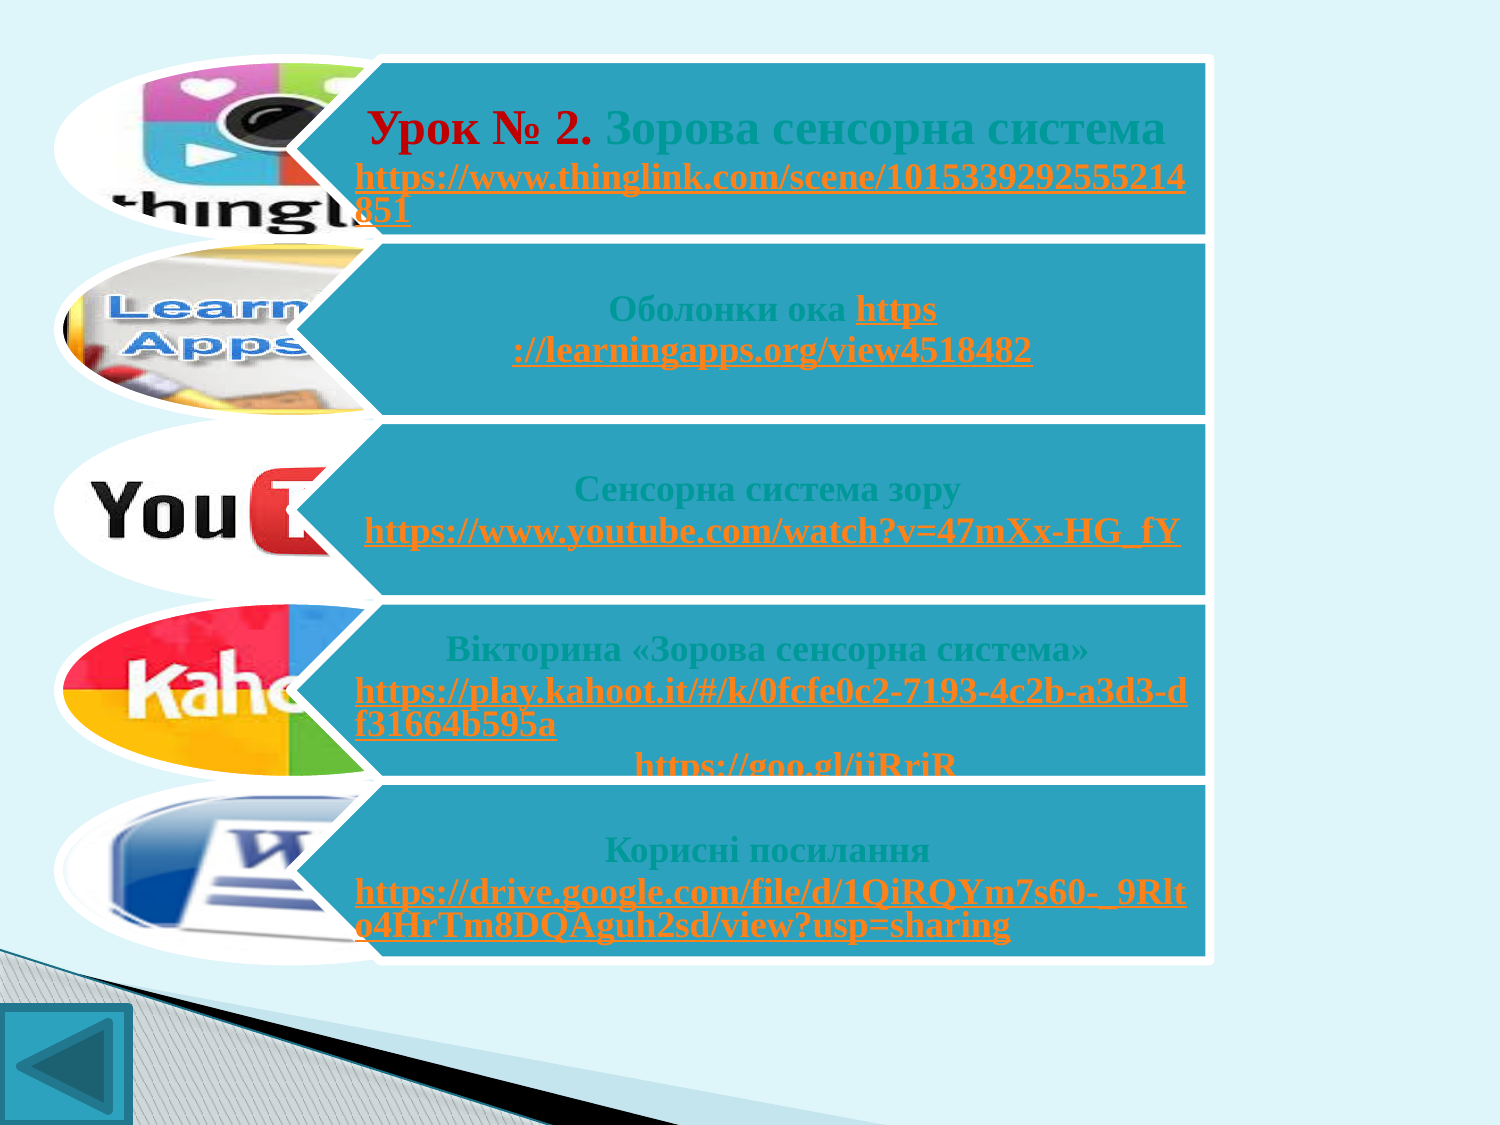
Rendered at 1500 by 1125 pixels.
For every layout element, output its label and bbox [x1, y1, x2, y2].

text_box [58, 58, 1442, 962]
text_box [0, 1003, 133, 1125]
